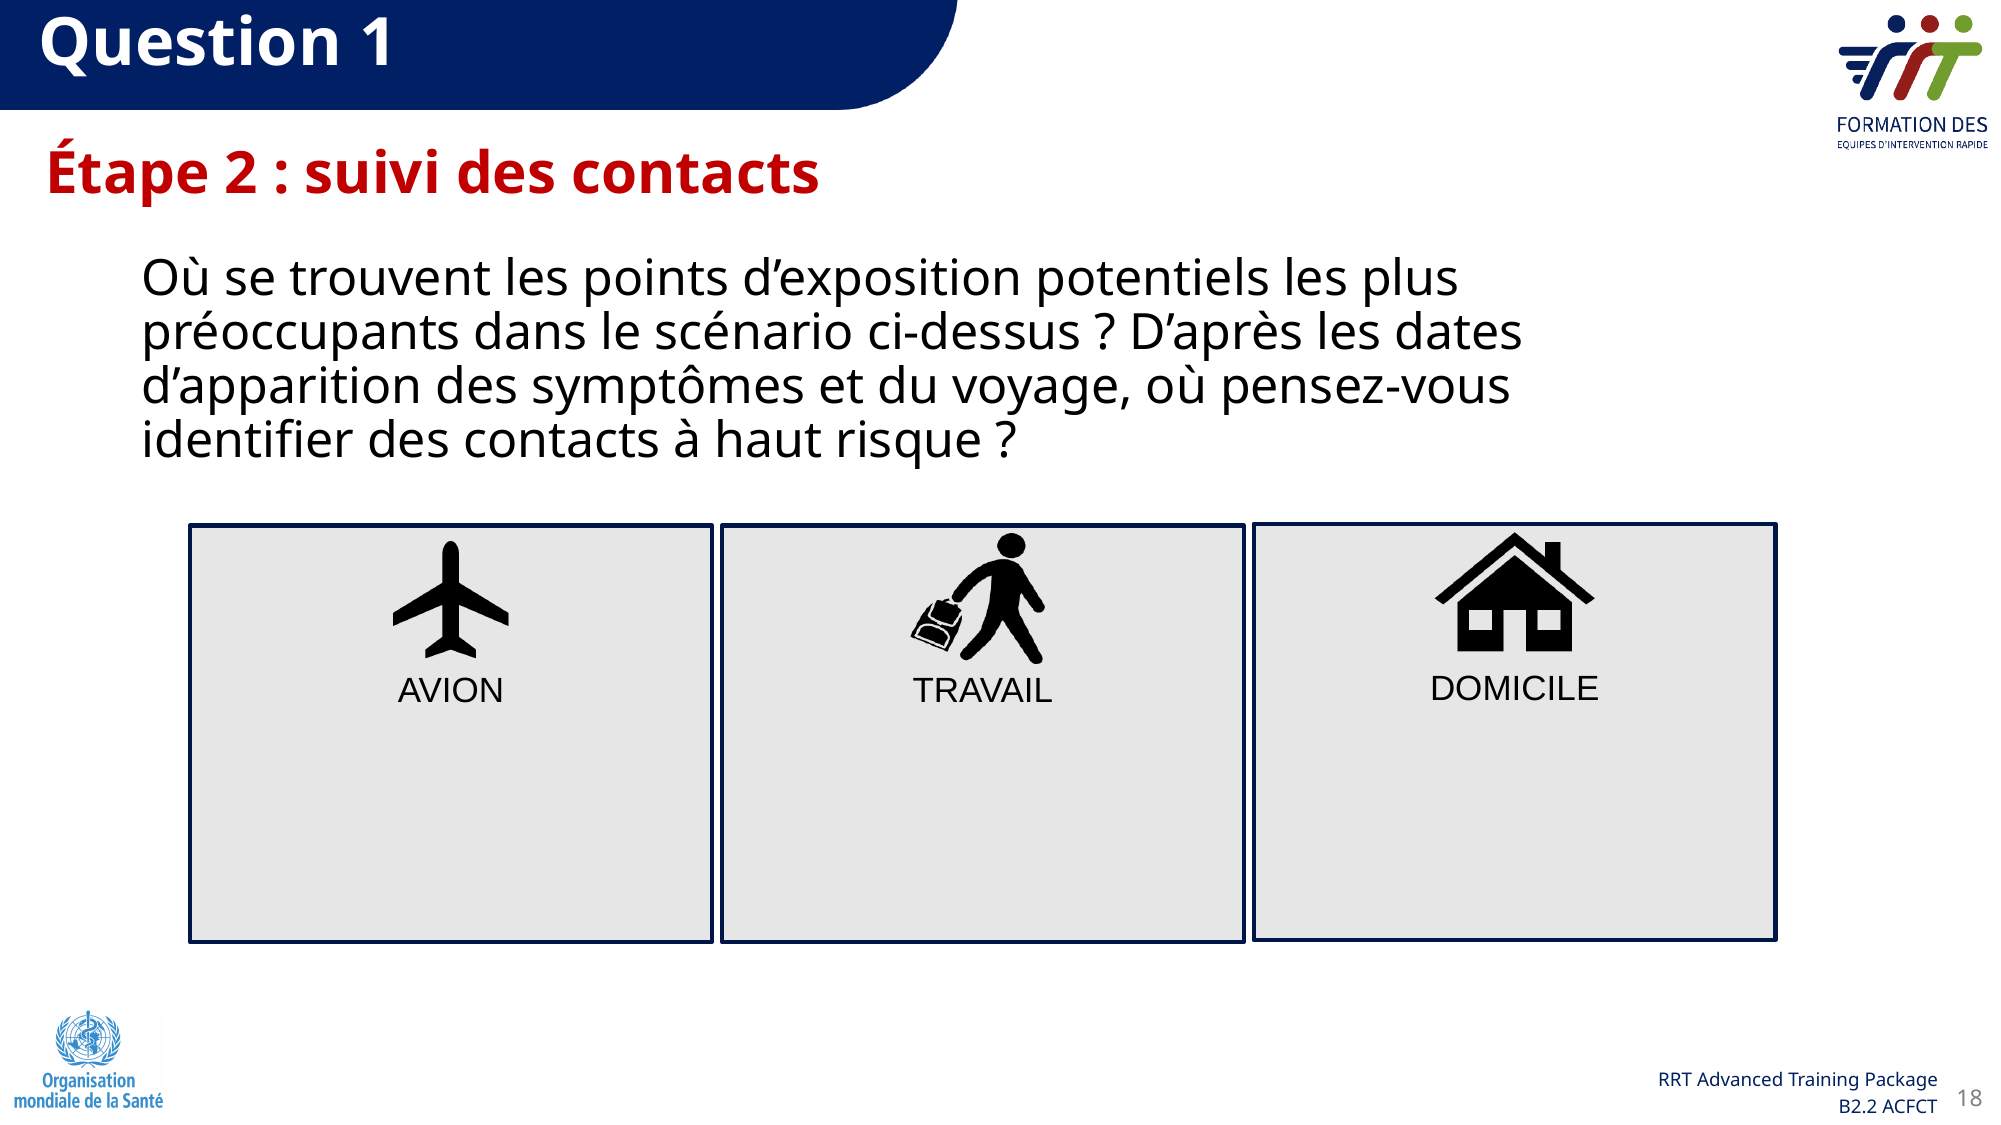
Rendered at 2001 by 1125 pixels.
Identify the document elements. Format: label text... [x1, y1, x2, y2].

picture [0, 0, 958, 110]
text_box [1253, 512, 1776, 941]
list Question 1 [30, 0, 1473, 96]
picture [1837, 14, 1988, 150]
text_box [721, 525, 1245, 943]
list Où se trouvent les points d’exposition potentiels les plus préoccupants dans le scénario ci-dessus ? D’après les dates d’apparition des symptômes et du voyage, où pensez-vous identifier des contacts à haut risque ? [133, 244, 1738, 1009]
picture [13, 1009, 164, 1109]
text_box Étape 2 : suivi des contacts [30, 134, 1668, 205]
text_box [189, 525, 713, 943]
